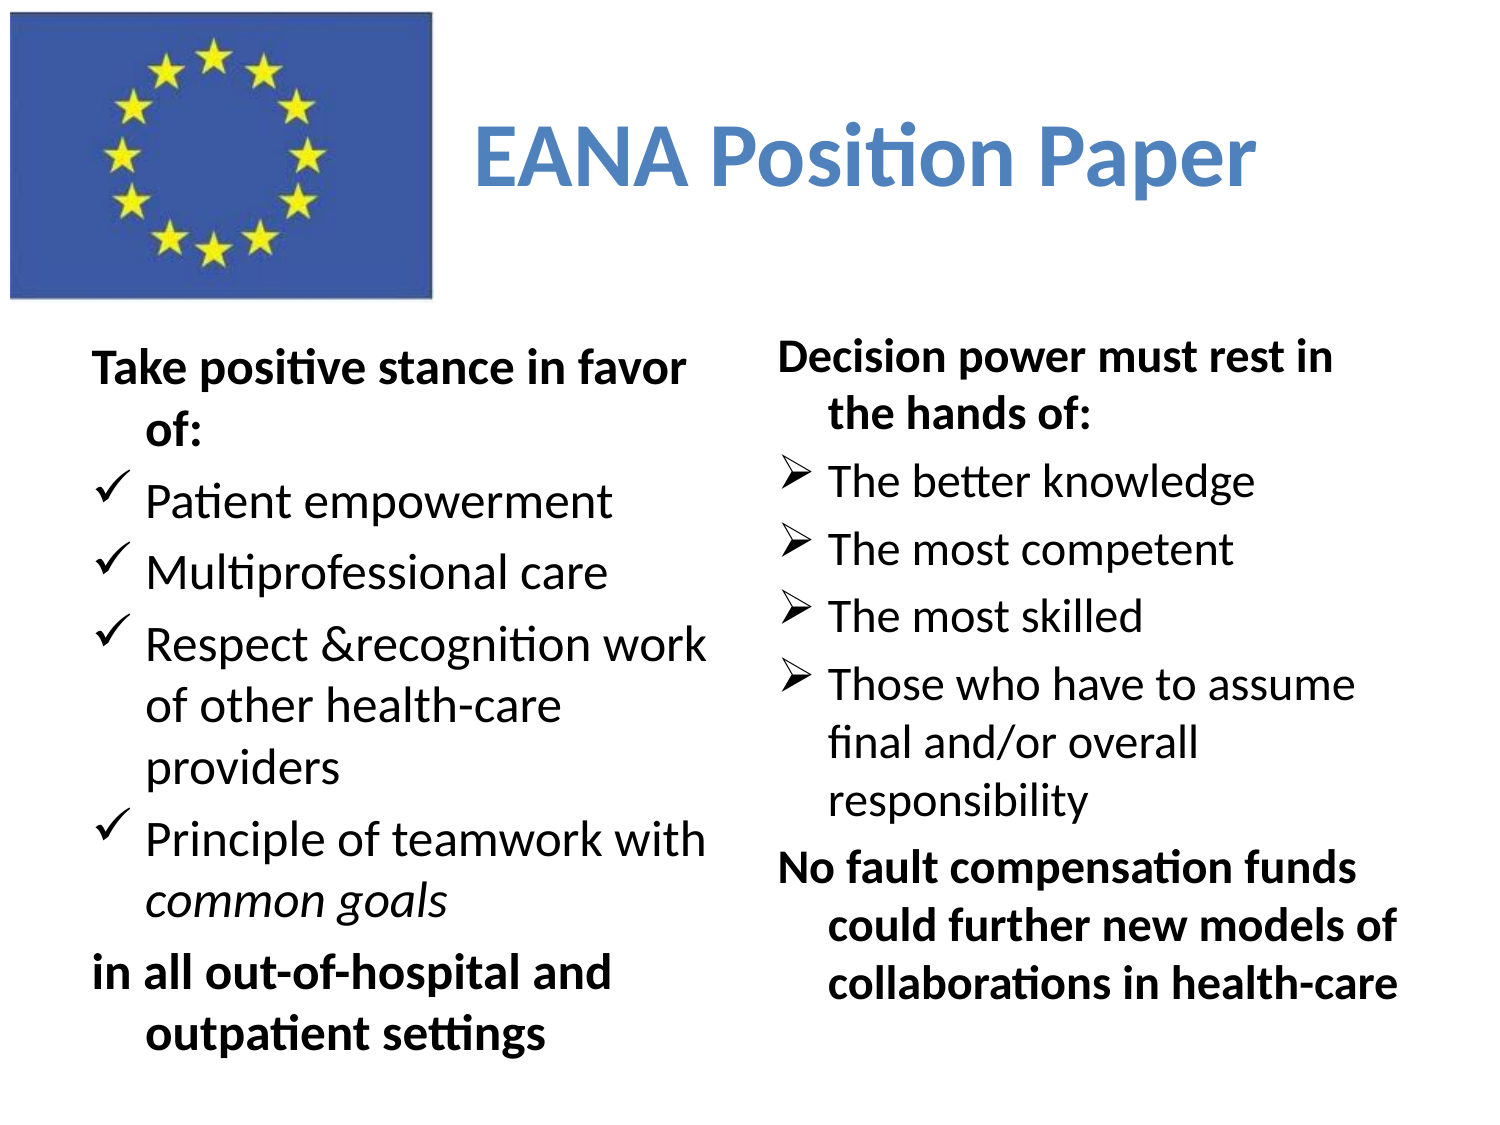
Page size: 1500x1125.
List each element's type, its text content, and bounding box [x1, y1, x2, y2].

list Decision power must rest in the hands of: The better knowledge The most competent The most skilled Those who have to assume final and/or overall responsibility No fault compensation funds could further new models of collaborations in health-care [762, 316, 1425, 1059]
title EANA Position Paper [440, 56, 1500, 244]
list Take positive stance in favor of: Patient empowerment Multiprofessional care Respect &recognition work of other health-care providers Principle of teamwork with common goals in all out-of-hospital and outpatient settings [76, 326, 740, 1069]
picture [10, 11, 434, 303]
